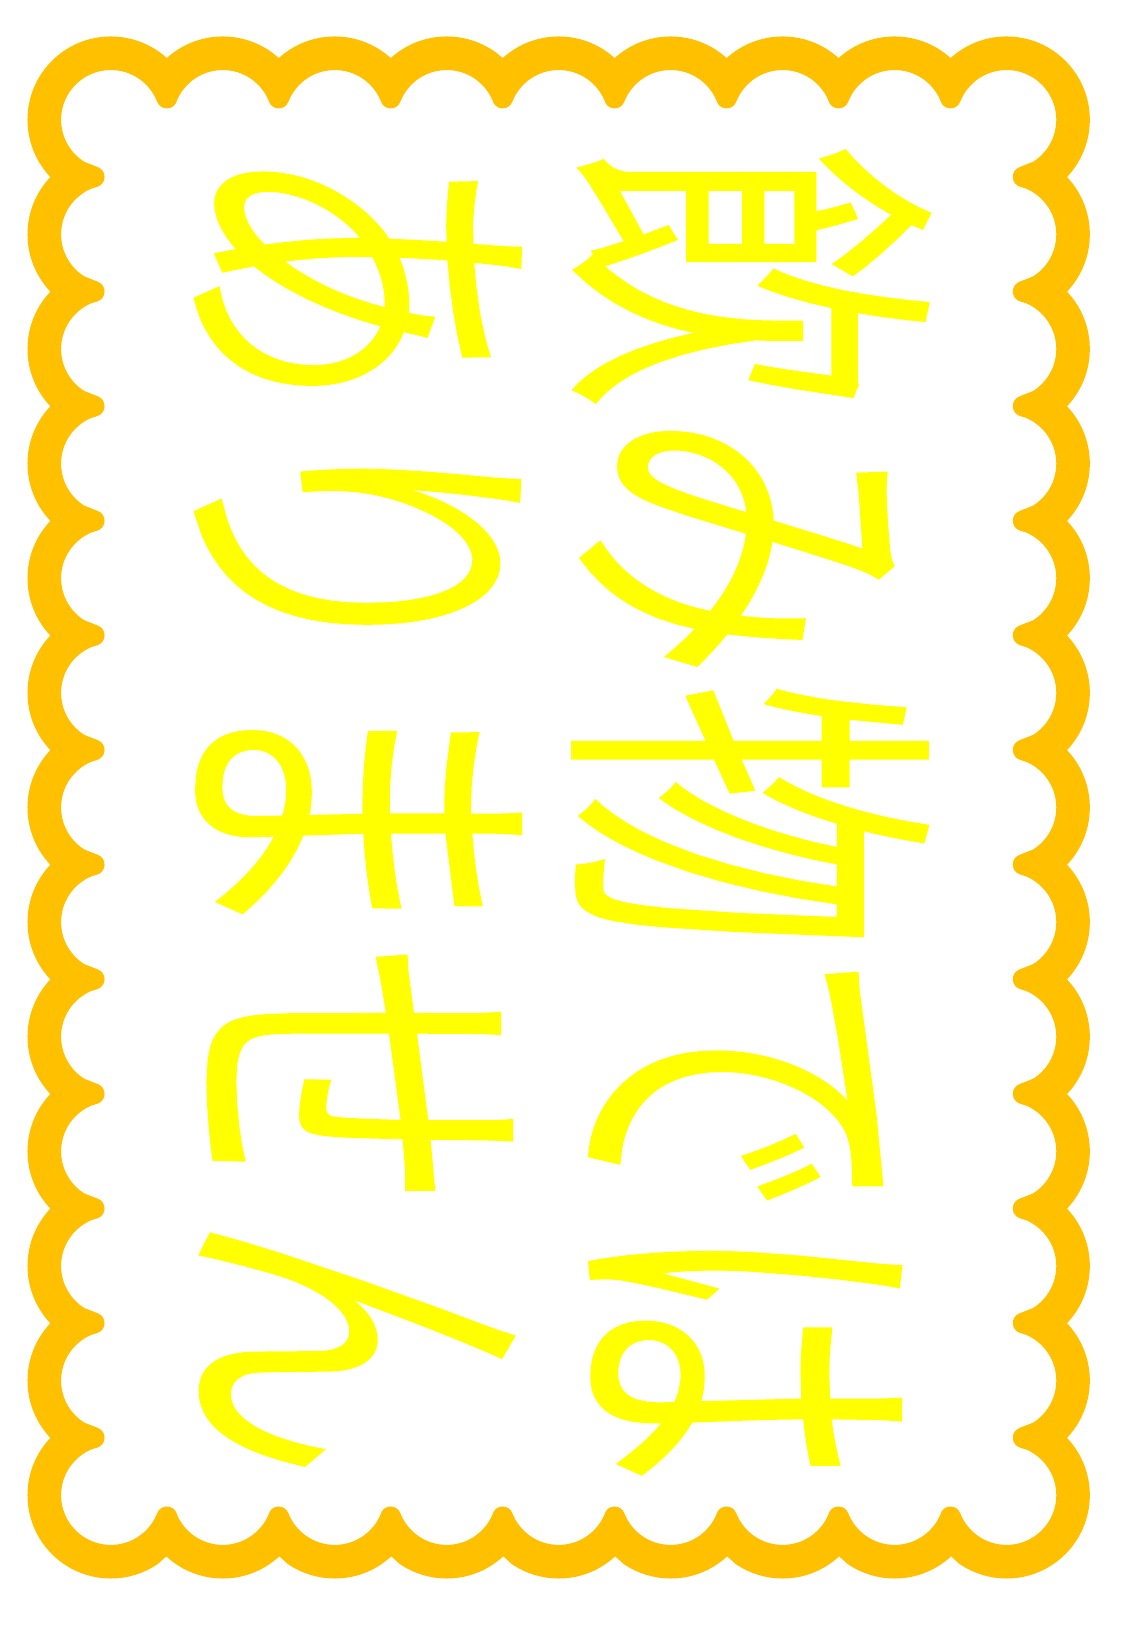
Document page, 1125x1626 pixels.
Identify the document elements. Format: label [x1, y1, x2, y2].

text_box [35, 44, 1082, 1571]
